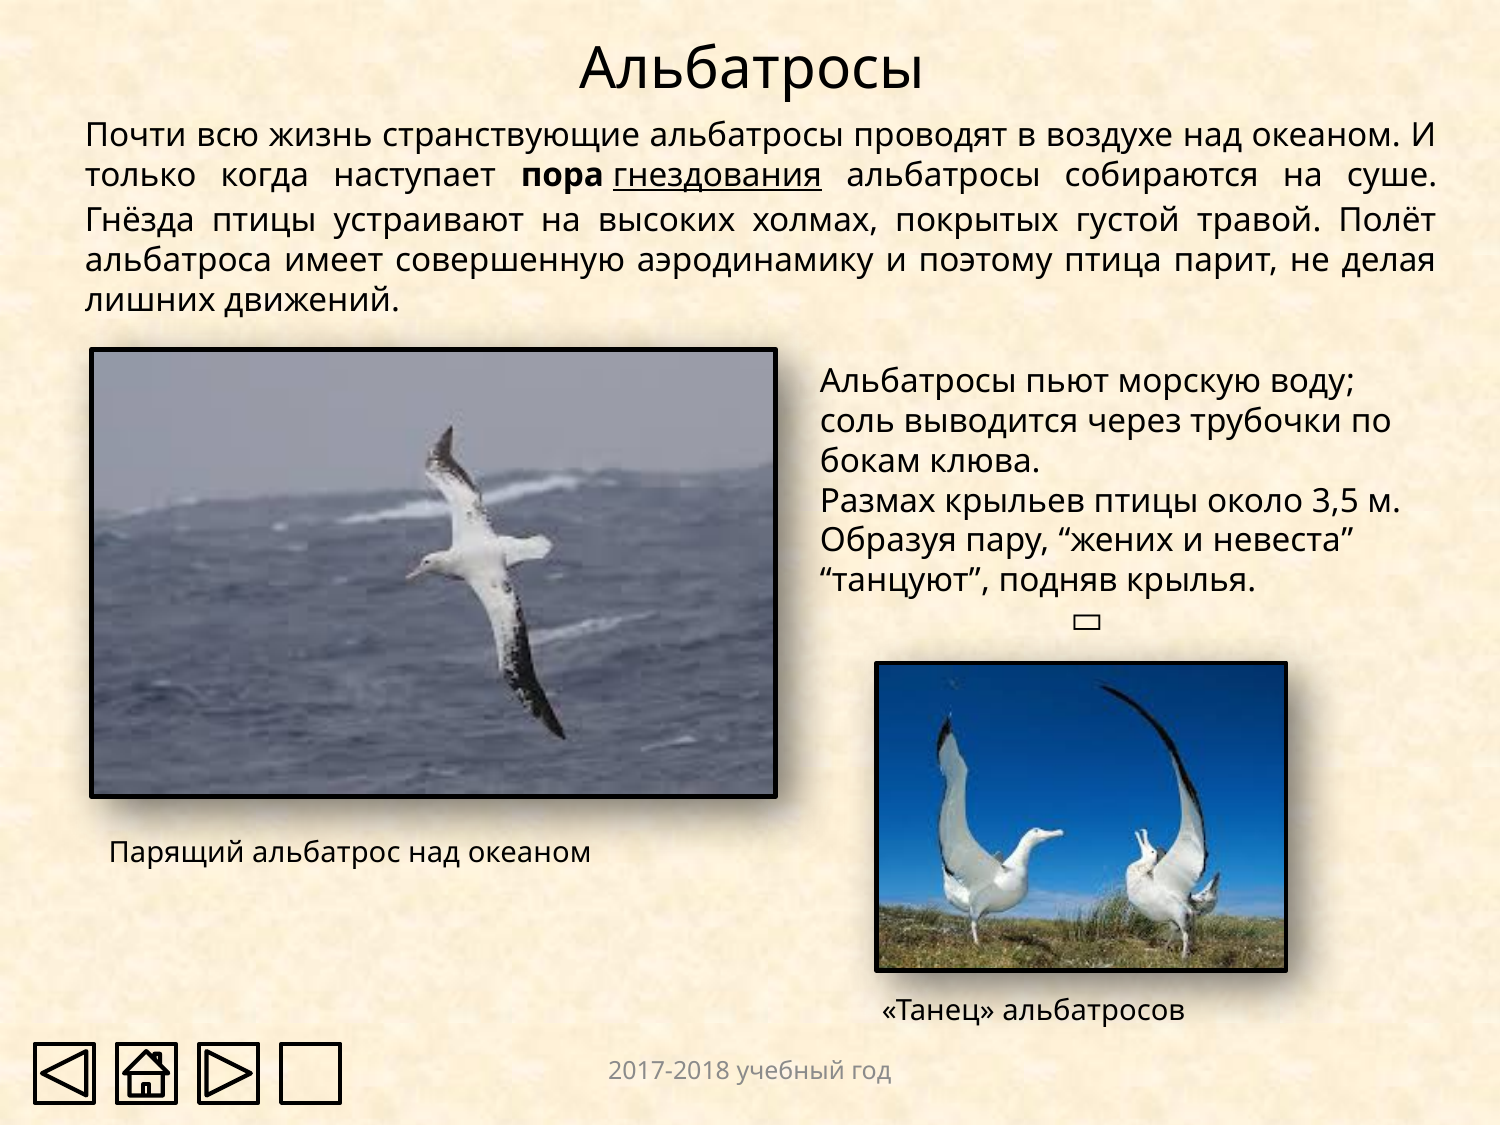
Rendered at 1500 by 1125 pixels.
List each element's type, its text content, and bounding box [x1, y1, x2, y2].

text_box  [1042, 592, 1119, 643]
title Альбатросы [75, 11, 1430, 105]
text_box Почти всю жизнь странствующие альбатросы проводят в воздухе над океаном. И только когда наступает пора гнездования альбатросы собираются на суше. Гнёзда птицы устраивают на высоких холмах, покрытых густой травой. Полёт альбатроса имеет совершенную аэродинамику и поэтому птица парит, не делая лишних движений. [70, 105, 1454, 326]
text_box «Танец» альбатросов [867, 984, 1325, 1034]
text_box Альбатросы пьют морскую воду; соль выводится через трубочки по бокам клюва. Размах крыльев птицы около 3,5 м. Образуя пару, “жених и невеста” “танцуют”, подняв крылья. [805, 351, 1442, 606]
footer 2017-2018 учебный год [550, 1041, 950, 1102]
text_box Парящий альбатрос над океаном [93, 825, 774, 876]
picture [0, 0, 1500, 1125]
